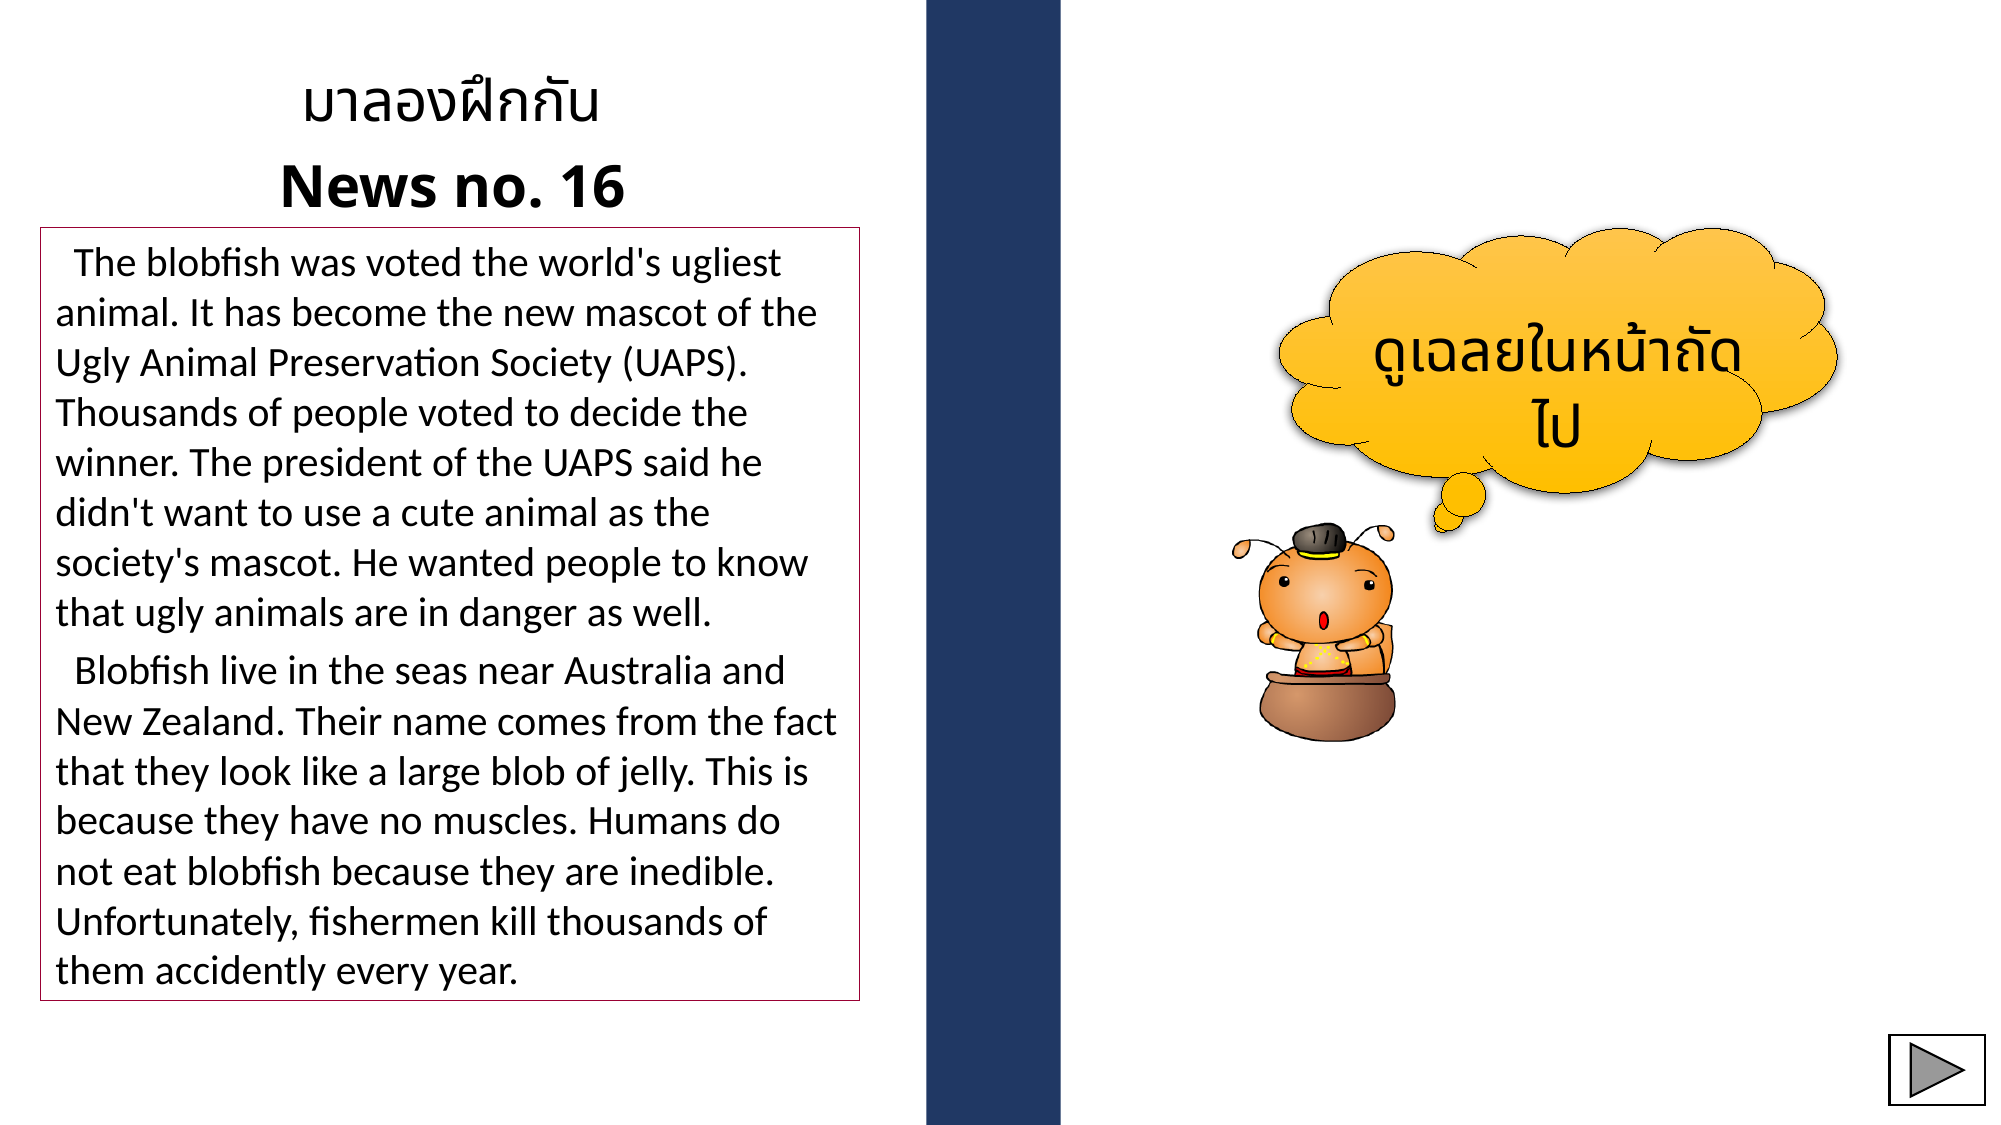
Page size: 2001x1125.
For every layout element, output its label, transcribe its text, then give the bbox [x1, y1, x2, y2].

text_box [1279, 228, 1838, 446]
text_box [1888, 1034, 1986, 1106]
table_header ดูเฉลยในหน้าถัดไป [1347, 312, 1770, 467]
table_header มาลองฝึกกัน News no. 16 [239, 62, 665, 227]
text_box [925, 0, 1062, 1125]
text_box The blobfish was voted the world's ugliest animal. It has become the new mascot of the Ugly Animal Preservation Society (UAPS). Thousands of people voted to decide the winner. The president of the UAPS said he didn't want to use a cute animal as the society's mascot. He wanted people to know that ugly animals are in danger as well. Blobfish live in the seas near Australia and New Zealand. Their name comes from the fact that they look like a large blob of jelly. This is because they have no muscles. Humans do not eat blobfish because they are inedible. Unfortunately, fishermen kill thousands of them accidently every year. [40, 227, 860, 1001]
text_box [1387, 467, 1638, 531]
picture [1200, 492, 1450, 766]
